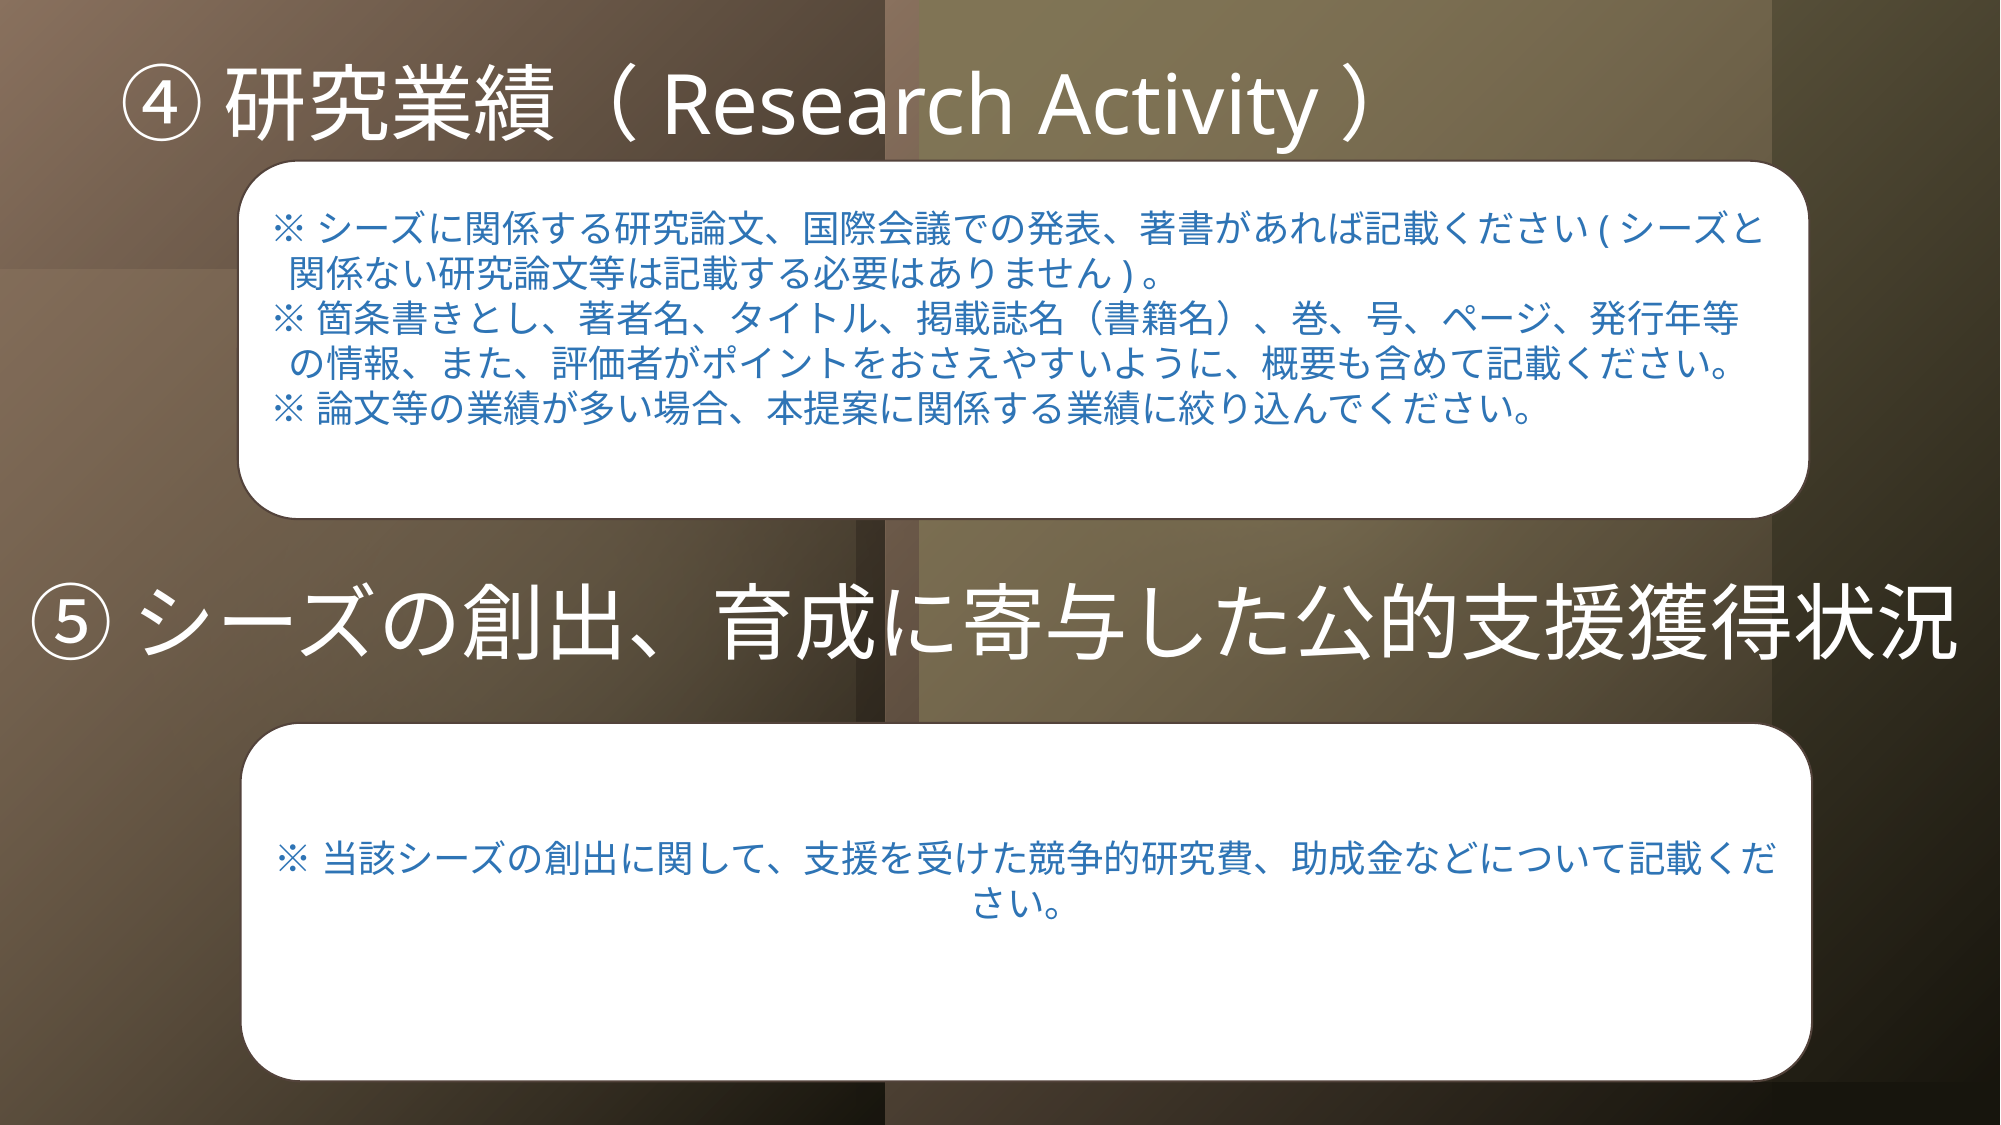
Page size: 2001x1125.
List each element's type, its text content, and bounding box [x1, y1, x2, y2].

text_box ④研究業績（Research Activity） [105, 43, 1678, 159]
text_box ⑤シーズの創出、育成に寄与した公的支援獲得状況 [14, 562, 1975, 678]
text_box ※当該シーズの創出に関して、支援を受けた競争的研究費、助成金などについて記載ください。 [239, 721, 1814, 1083]
text_box ※シーズに関係する研究論文、国際会議での発表、著書があれば記載ください(シーズと関係ない研究論文等は記載する必要はありません)。 ※箇条書きとし、著者名、タイトル、掲載誌名（書籍名）、巻、号、ページ、発行年等の情報、また、評価者がポイントをおさえやすいように、概要も含めて記載ください。 ※論文等の業績が多い場合、本提案に関係する業績に絞り込んでください。 [236, 159, 1811, 521]
